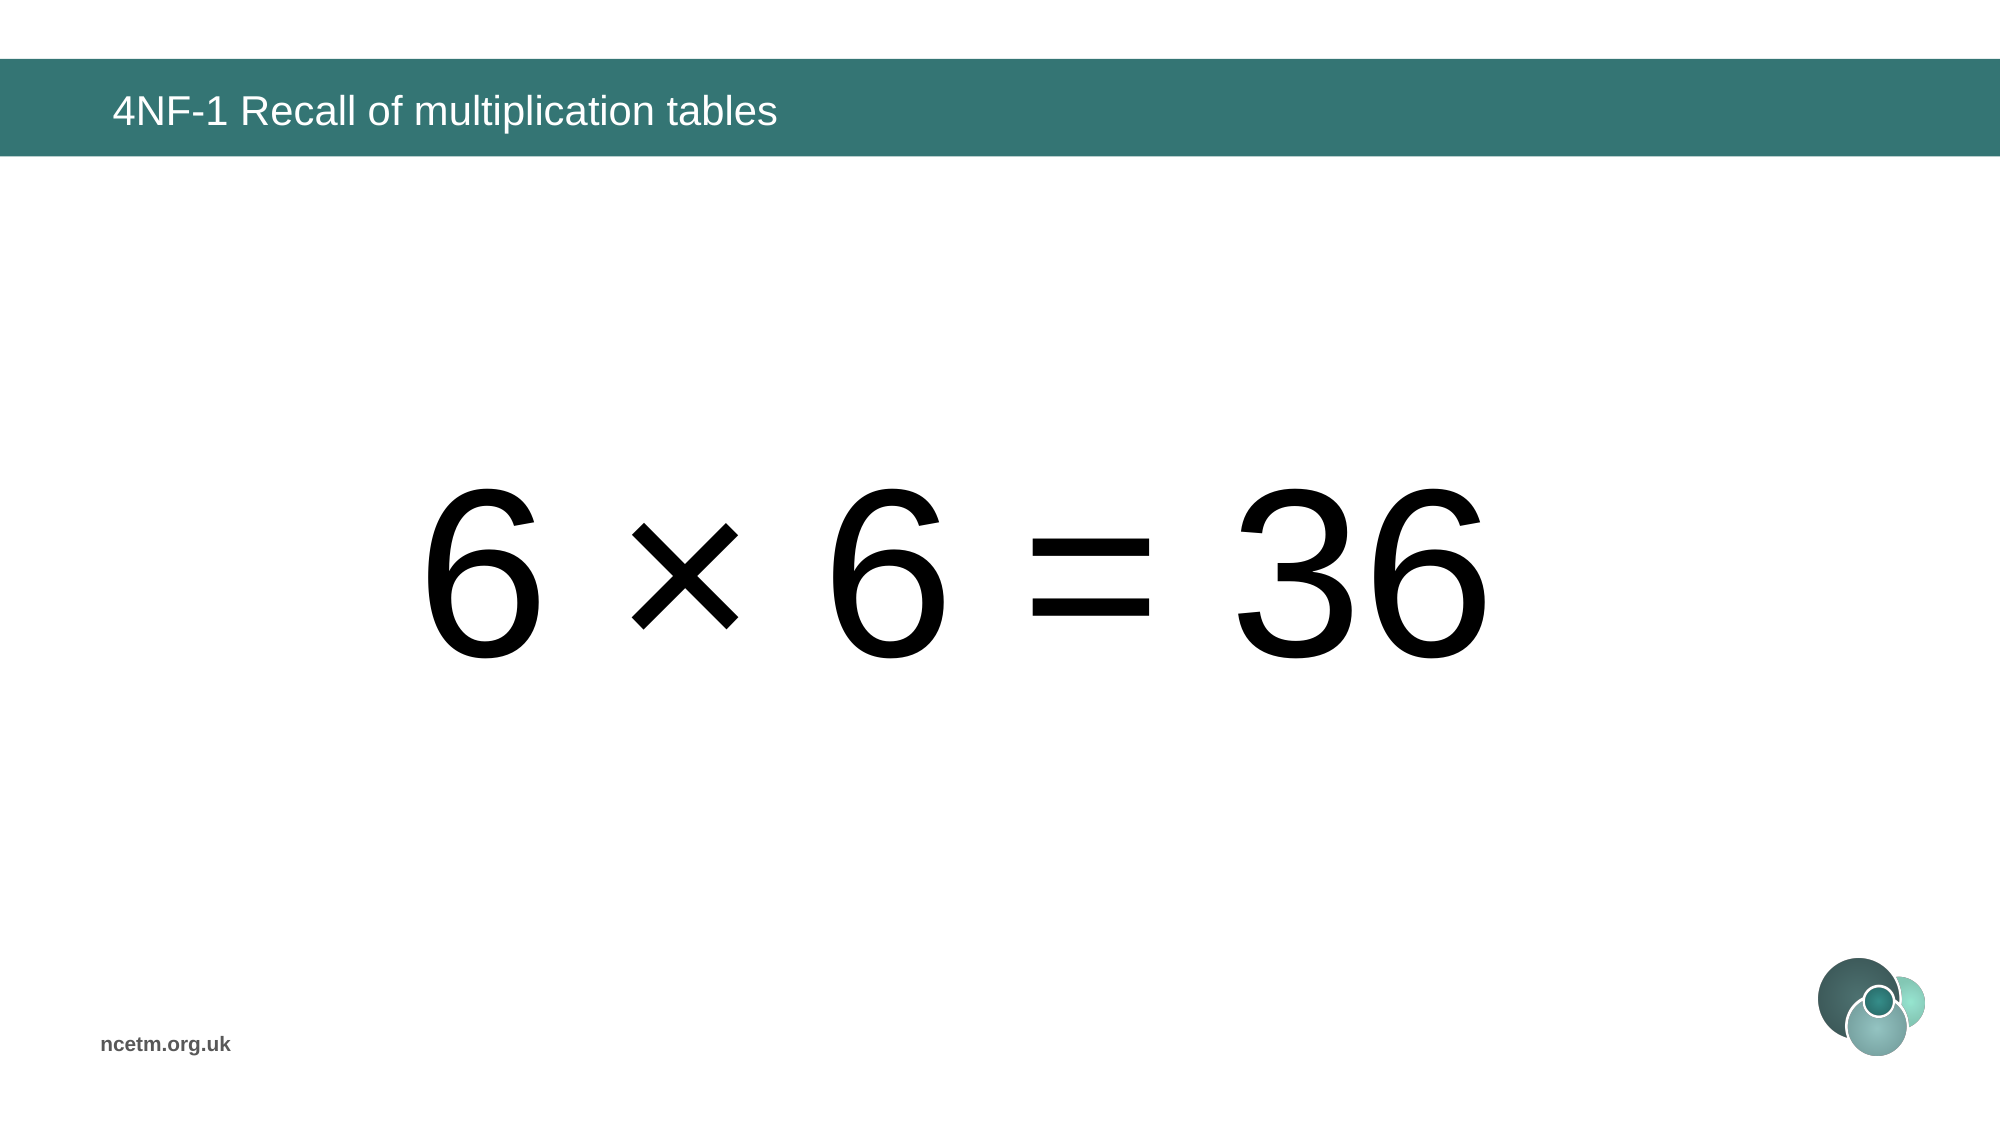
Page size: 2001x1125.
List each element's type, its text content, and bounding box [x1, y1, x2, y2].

title 4NF-1 Recall of multiplication tables [97, 76, 1945, 147]
picture [1818, 958, 1925, 1056]
text_box 6 × 6 = [401, 409, 1214, 712]
text_box 36 [1214, 409, 1511, 712]
